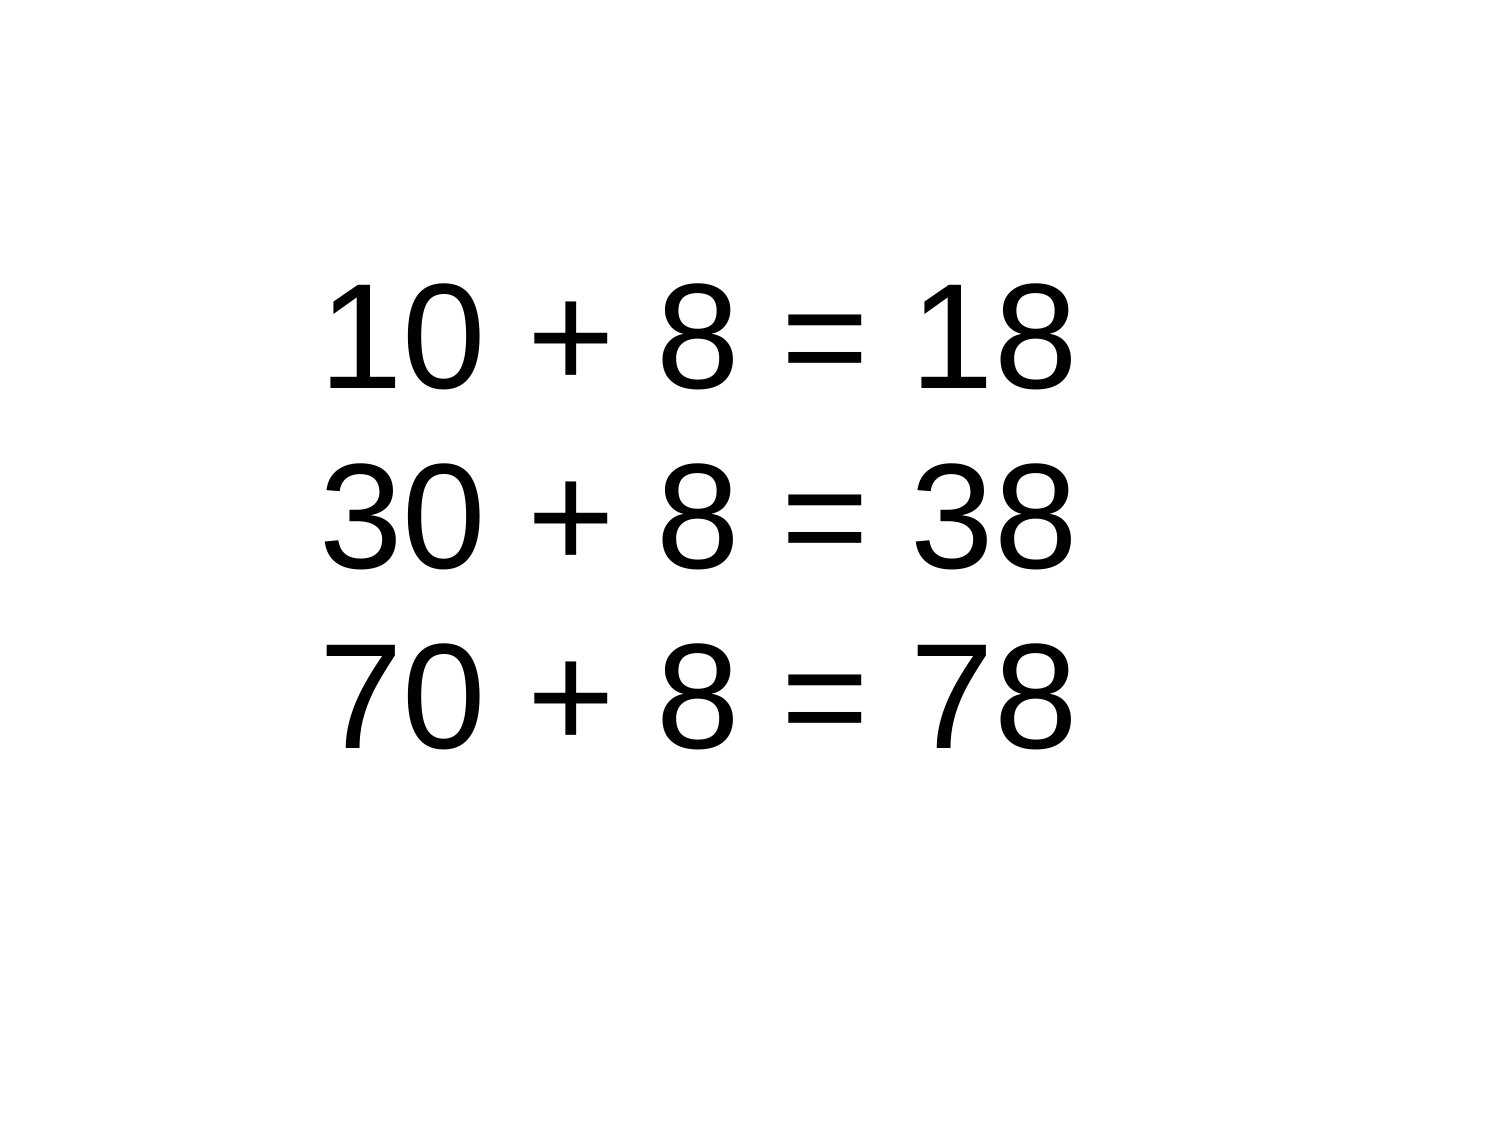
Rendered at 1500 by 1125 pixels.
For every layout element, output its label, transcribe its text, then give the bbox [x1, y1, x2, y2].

text_box 10 + 8 = 18 30 + 8 = 38 70 + 8 = 78 [179, 231, 1219, 787]
